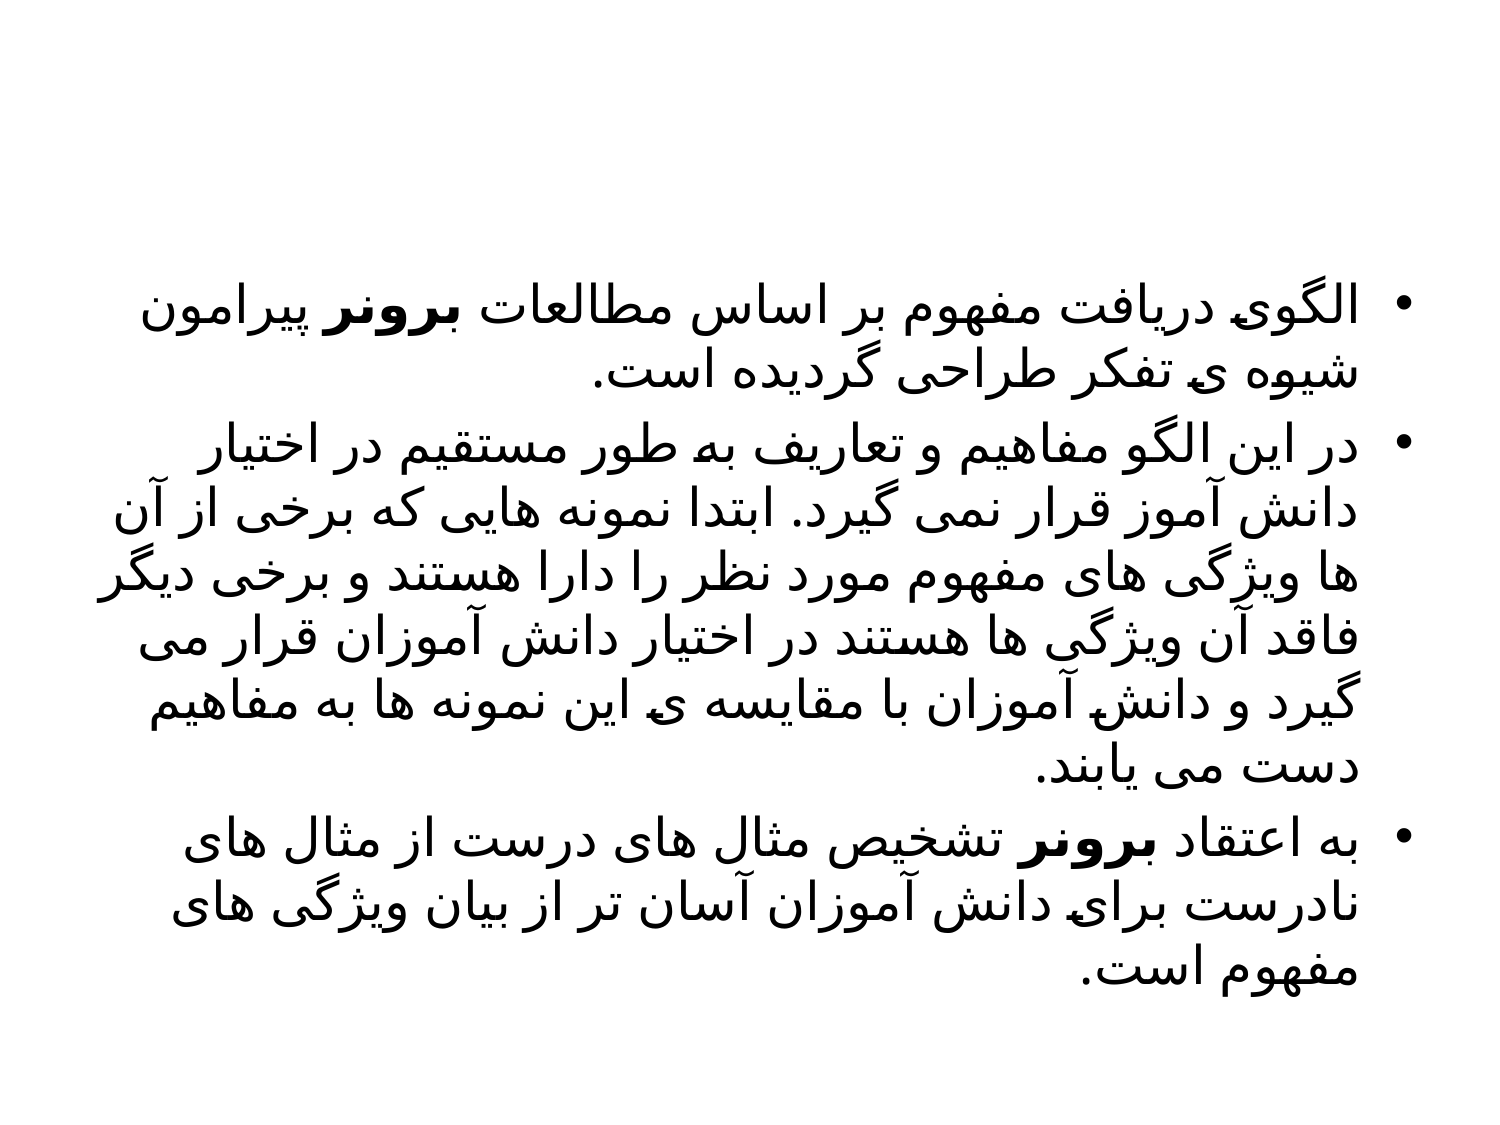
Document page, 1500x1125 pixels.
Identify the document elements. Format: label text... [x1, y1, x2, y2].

list الگوی دریافت مفهوم بر اساس مطالعات برونر پیرامون شیوه ی تفکر طراحی گردیده است. در این الگو مفاهیم و تعاریف به طور مستقیم در اختیار دانش آموز قرار نمی گیرد. ابتدا نمونه هایی که برخی از آن ها ویژگی های مفهوم مورد نظر را دارا هستند و برخی دیگر فاقد آن ویژگی ها هستند در اختیار دانش آموزان قرار می گیرد و دانش آموزان با مقایسه ی این نمونه ها به مفاهیم دست می یابند. به اعتقاد برونر تشخیص مثال های درست از مثال های نادرست برای دانش آموزان آسان تر از بیان ویژگی های مفهوم است. [75, 262, 1425, 1005]
